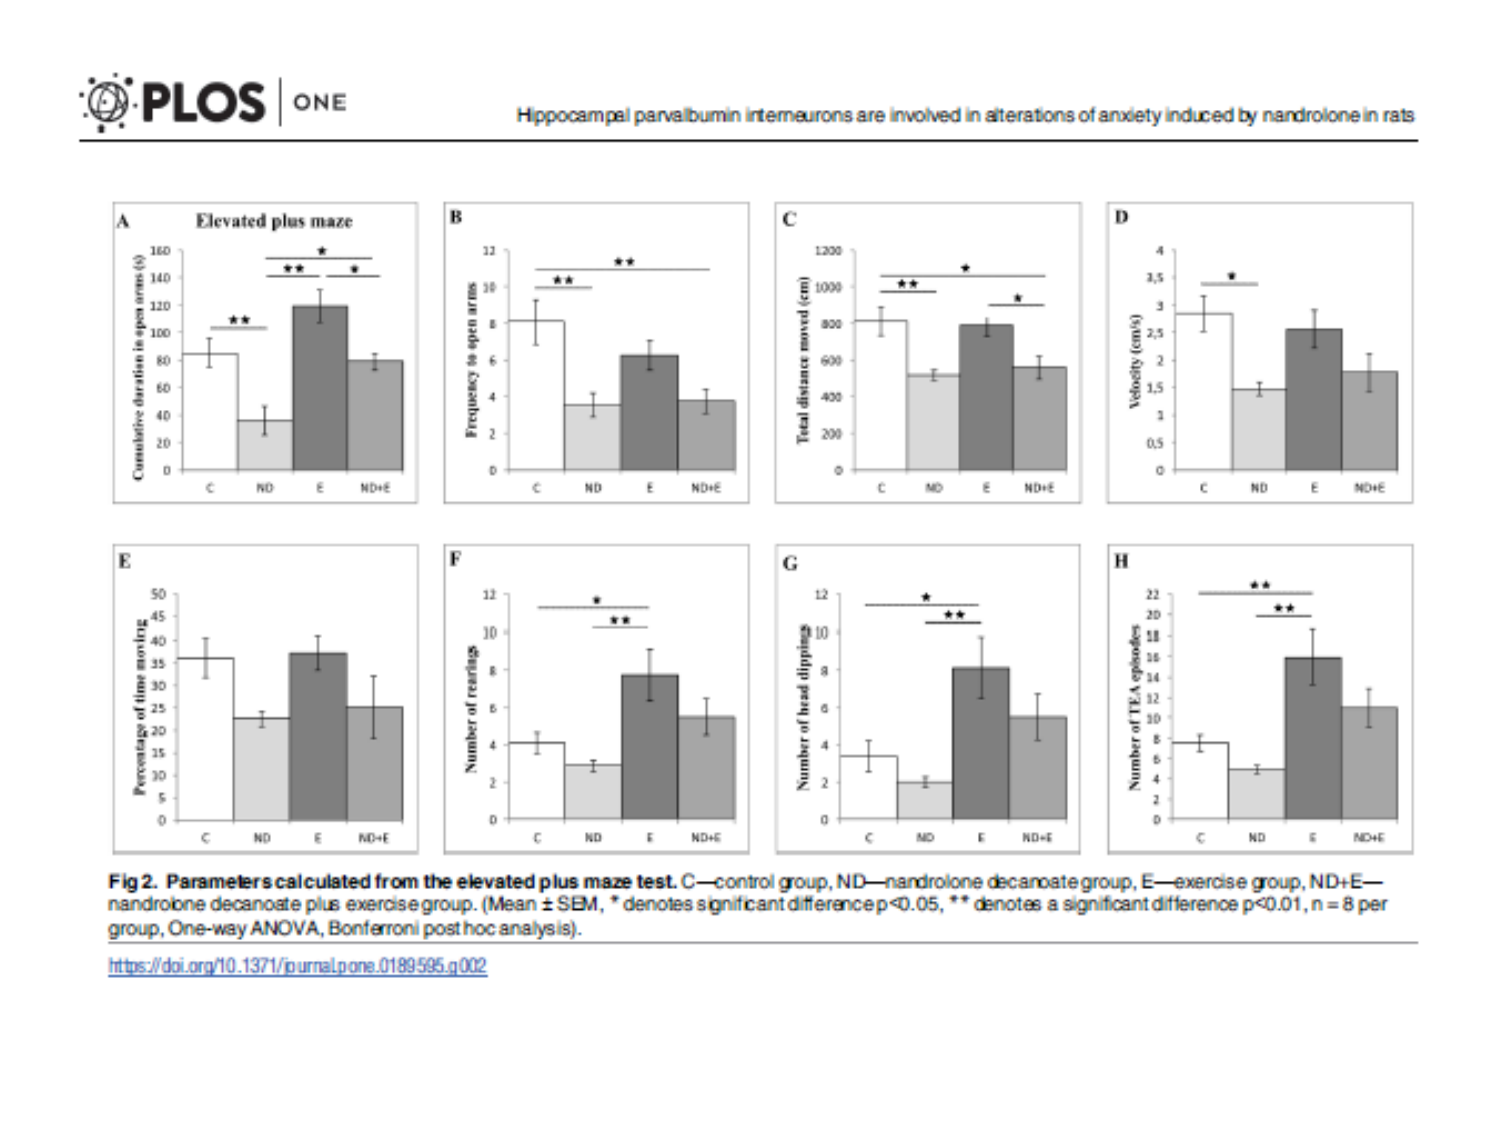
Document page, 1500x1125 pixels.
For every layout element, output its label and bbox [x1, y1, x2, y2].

picture [0, 58, 1500, 1020]
